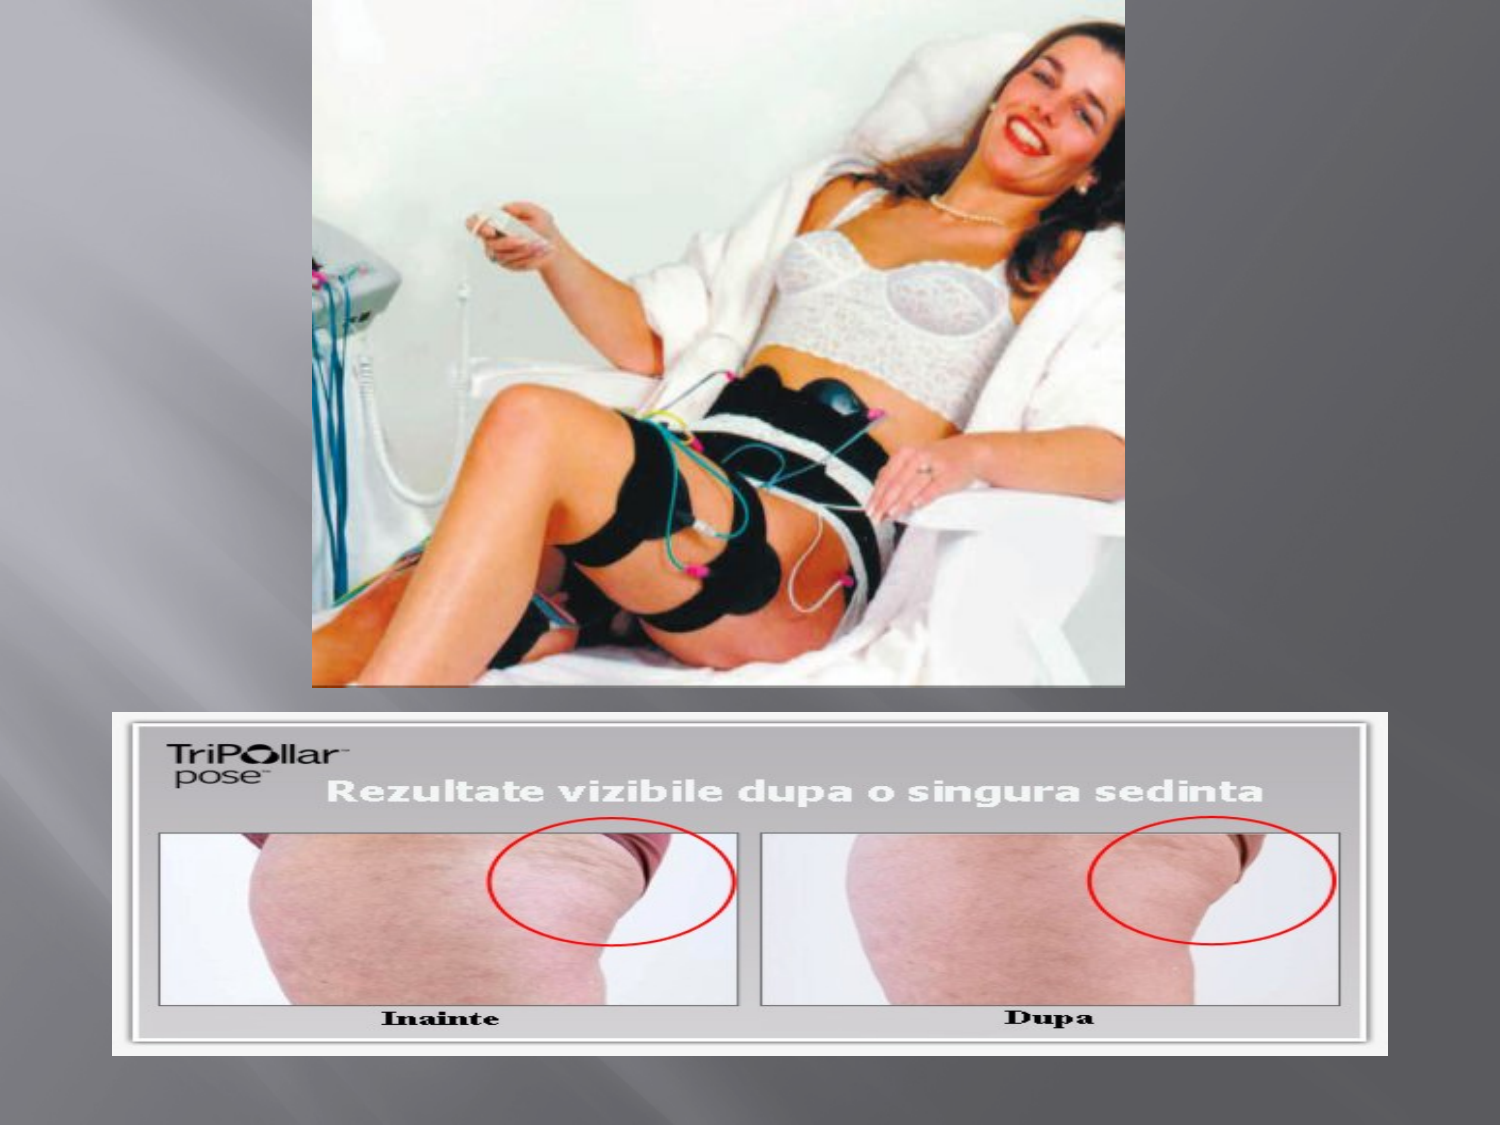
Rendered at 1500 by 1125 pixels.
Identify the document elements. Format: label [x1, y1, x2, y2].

list [312, 0, 1126, 688]
list [112, 712, 1388, 1057]
